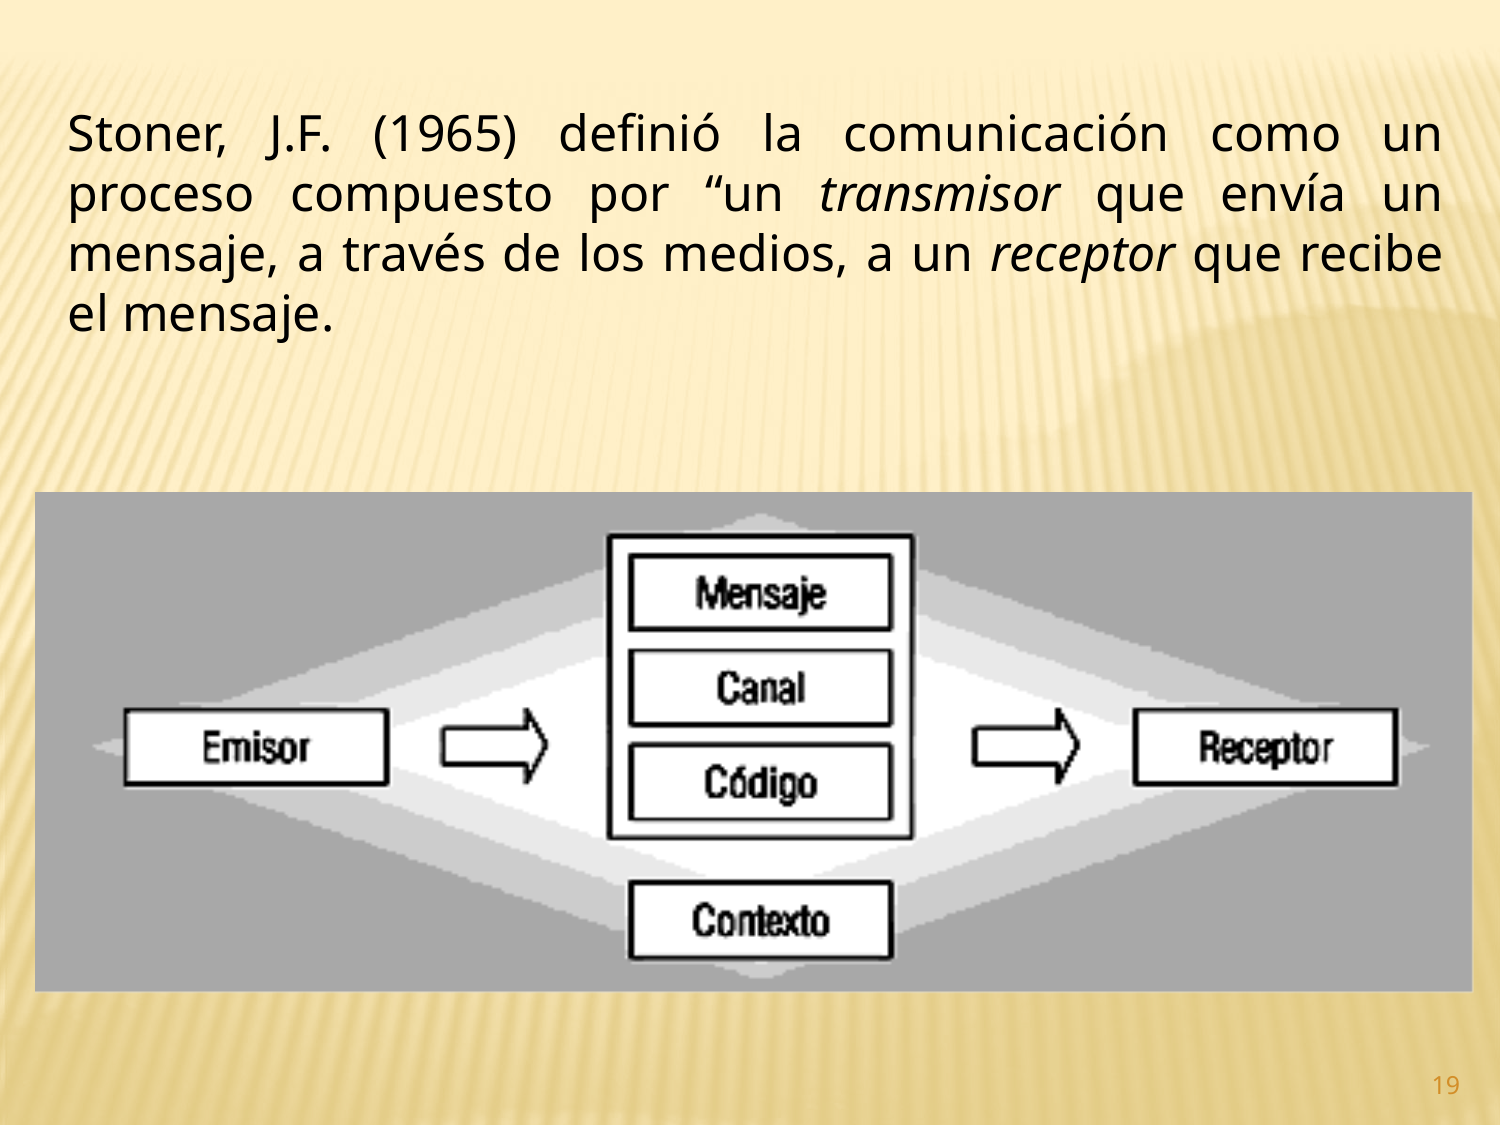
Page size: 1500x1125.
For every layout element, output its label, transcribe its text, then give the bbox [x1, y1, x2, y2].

text_box Stoner, J.F. (1965) definió la comunicación como un proceso compuesto por “un transmisor que envía un mensaje, a través de los medios, a un receptor que recibe el mensaje. [53, 93, 1459, 349]
picture [34, 491, 1477, 997]
slide_number 19 [1350, 1062, 1475, 1103]
